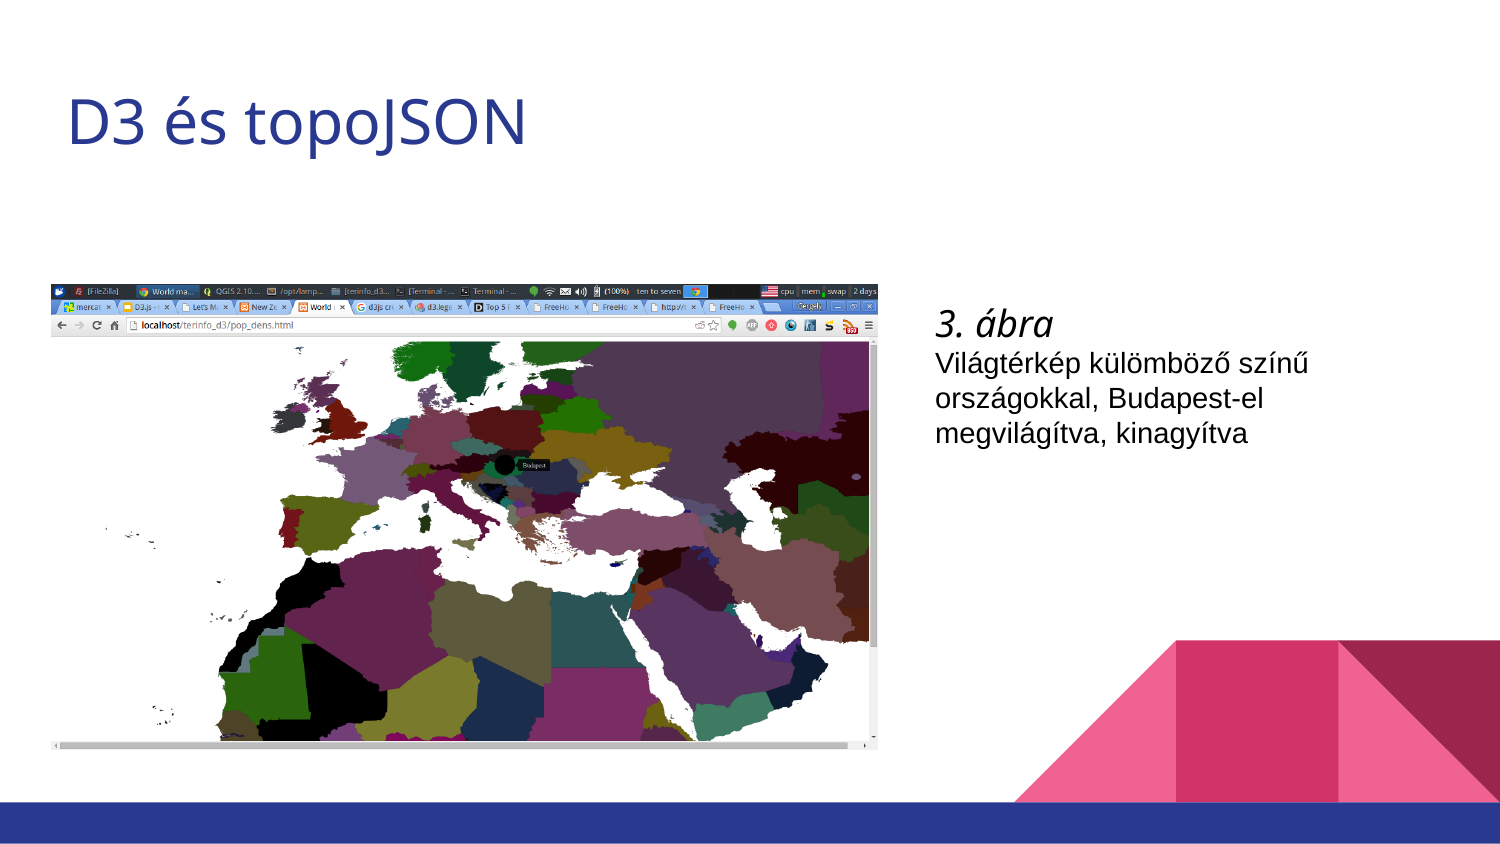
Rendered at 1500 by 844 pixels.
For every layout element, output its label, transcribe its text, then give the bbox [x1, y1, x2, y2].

title D3 és topoJSON [51, 67, 1449, 167]
picture [50, 284, 878, 750]
text_box 3. ábra Világtérkép külömböző színű országokkal, Budapest-el megvilágítva, kinagyítva [920, 284, 1440, 750]
